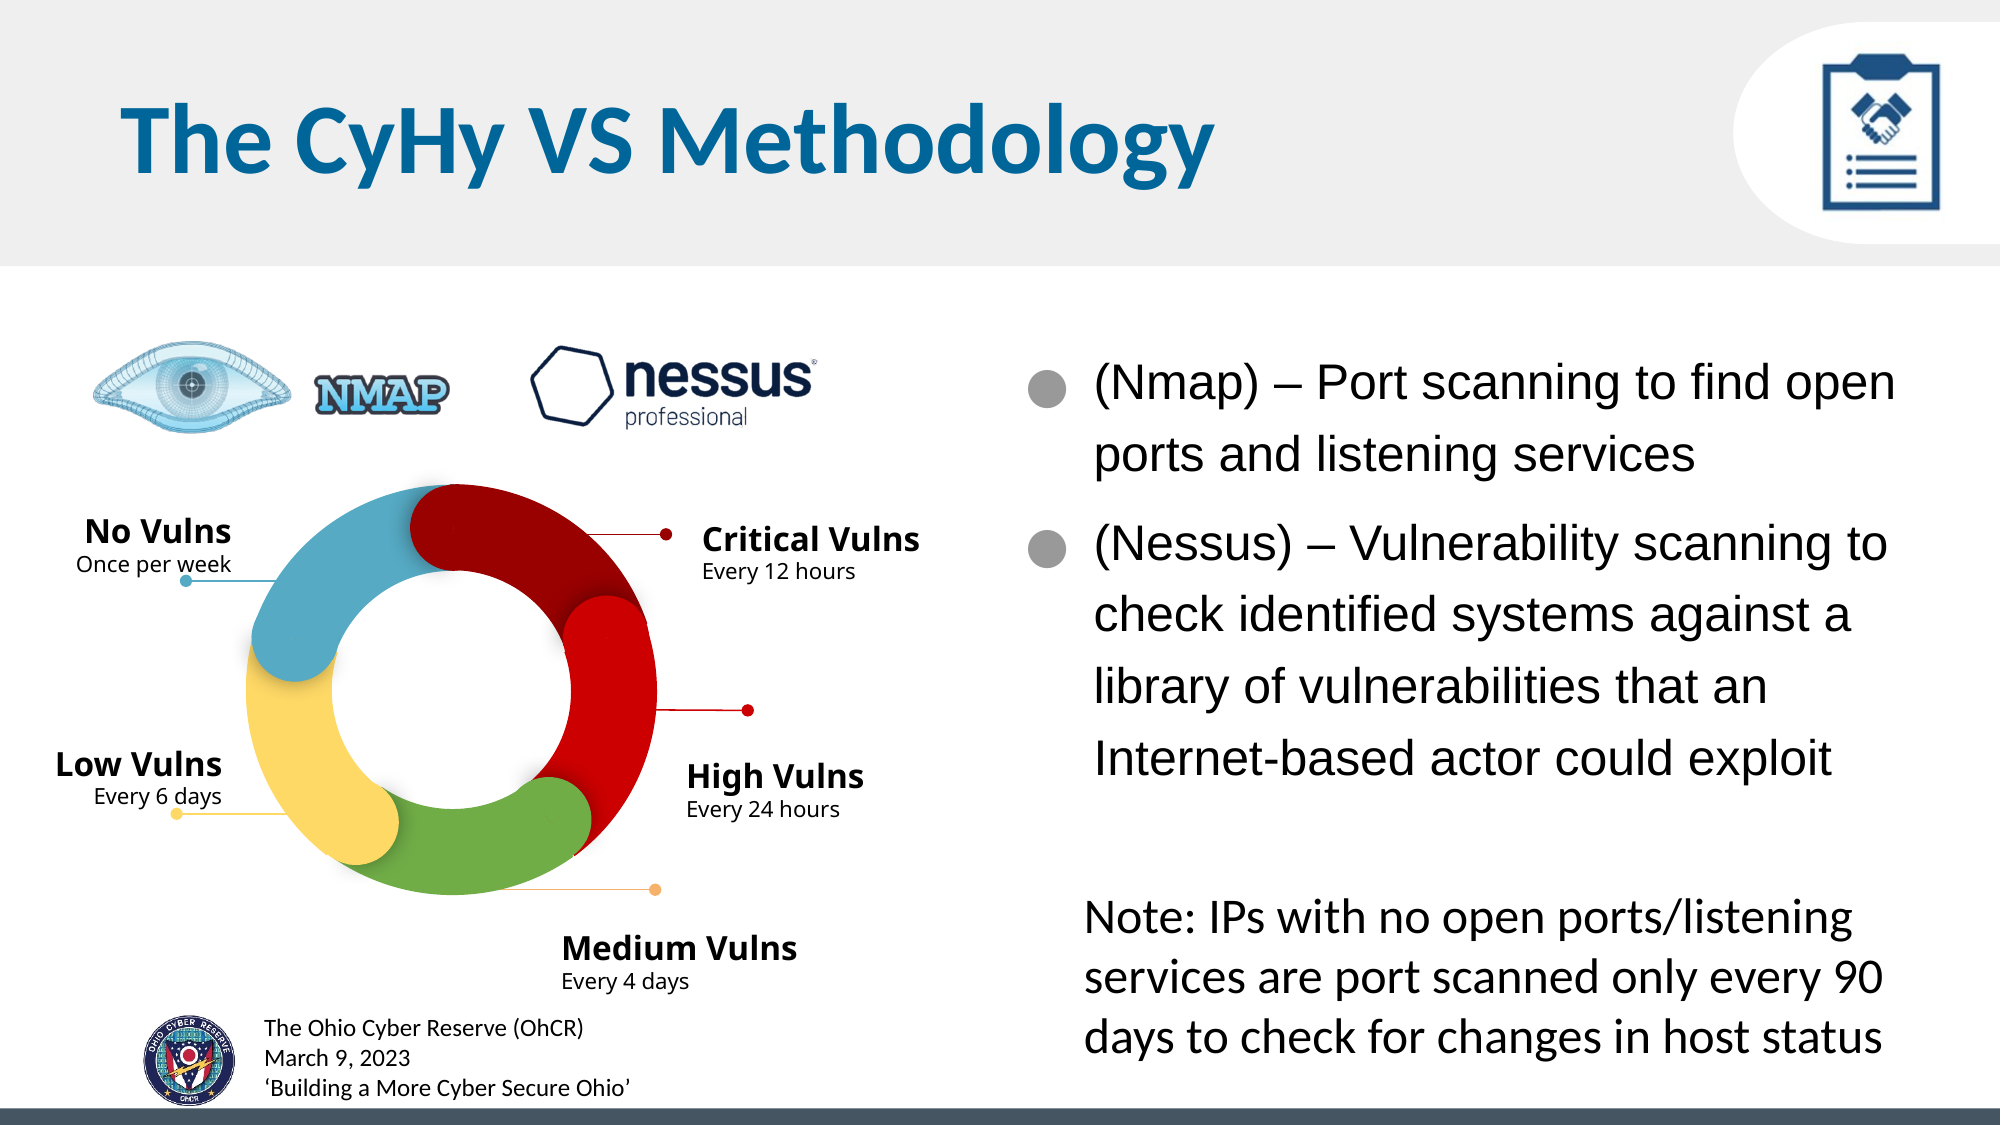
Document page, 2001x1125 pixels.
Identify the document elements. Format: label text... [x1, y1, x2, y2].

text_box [0, 675, 381, 878]
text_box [0, 442, 154, 645]
picture [1798, 39, 1984, 228]
text_box [1733, 21, 2000, 245]
text_box The CyHy VS Methodology [0, 0, 2000, 267]
text_box Medium Vulns Every 4 days [541, 890, 1006, 1062]
text_box High Vulns Every 24 hours [745, 687, 1131, 890]
picture [508, 326, 847, 448]
list (Nmap) – Port scanning to find open ports and listening services​ (Nessus) – Vulnerability scanning to check identified systems against a library of vulnerabilities that an Internet-based actor could exploit [973, 317, 1929, 856]
text_box Note: IPs with no open ports/listening services are port scanned only every 90 days to check for changes in host status [1069, 875, 1929, 1071]
text_box Critical Vulns Every 12 hours [745, 449, 973, 653]
text_box The Ohio Cyber Reserve (OhCR) March 9, 2023 ‘Building a More Cyber Secure Ohio’ [249, 1004, 647, 1109]
picture [140, 1013, 238, 1108]
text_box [154, 397, 745, 981]
picture [93, 298, 450, 476]
